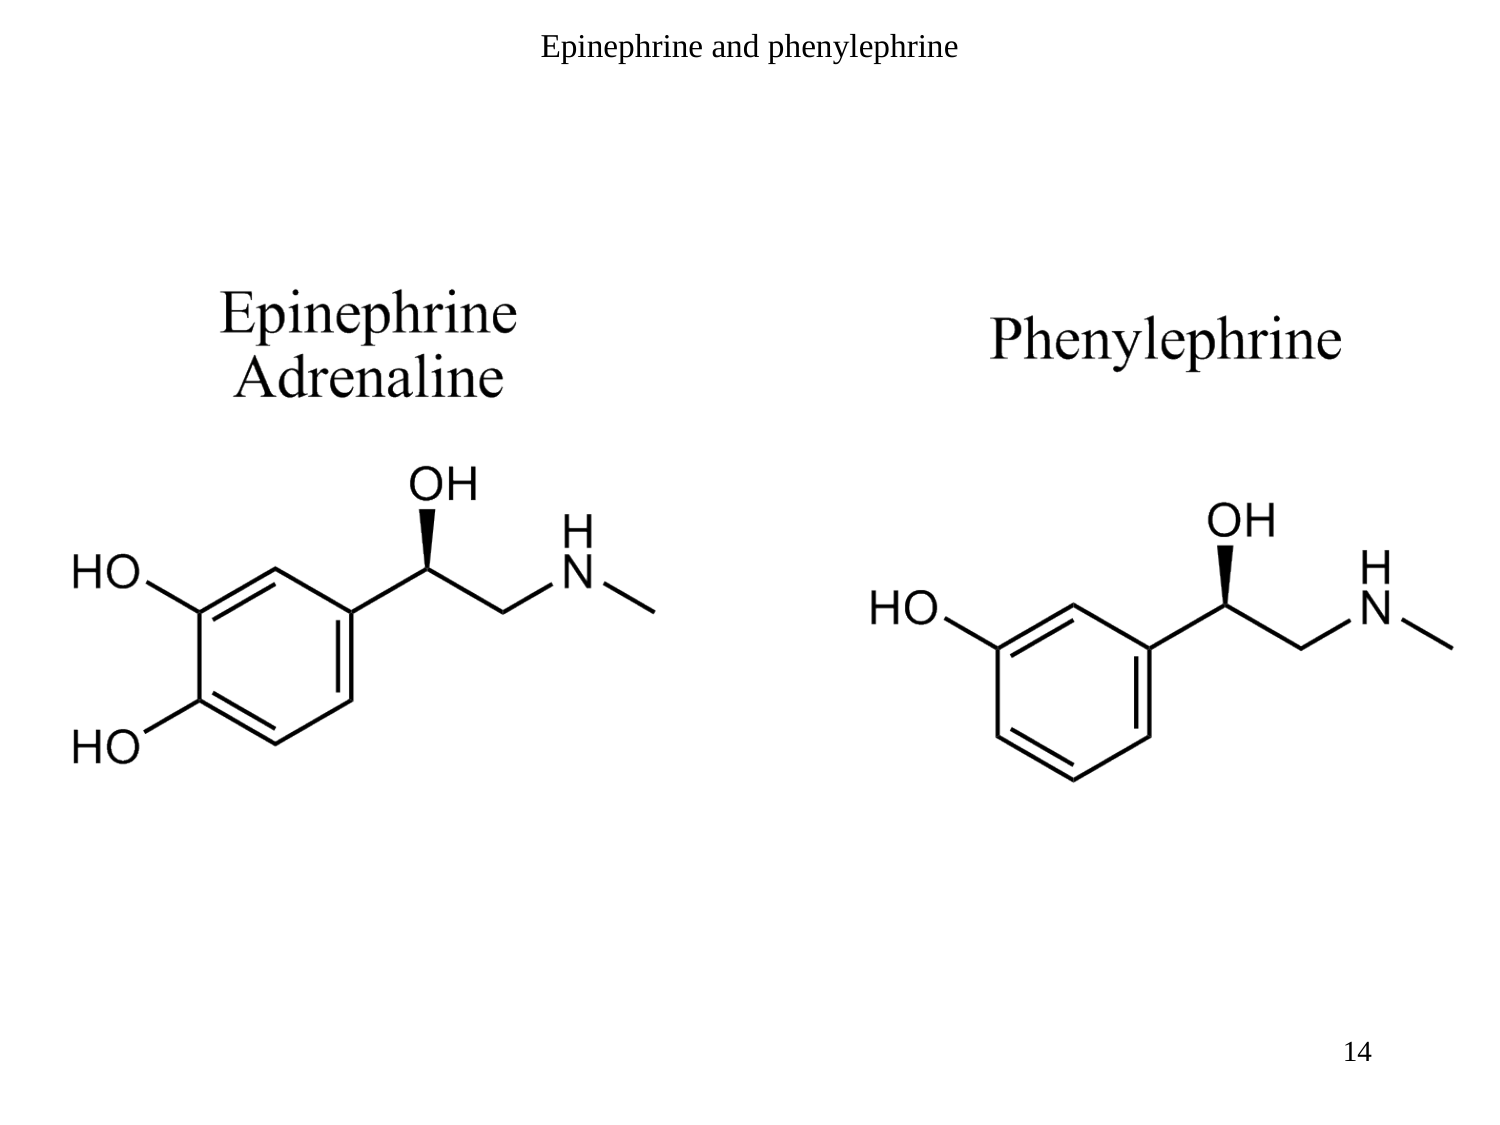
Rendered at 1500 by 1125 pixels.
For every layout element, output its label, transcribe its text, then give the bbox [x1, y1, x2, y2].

picture [62, 274, 1463, 792]
slide_number 14 [1074, 1024, 1388, 1101]
title Epinephrine and phenylephrine [112, 0, 1388, 88]
